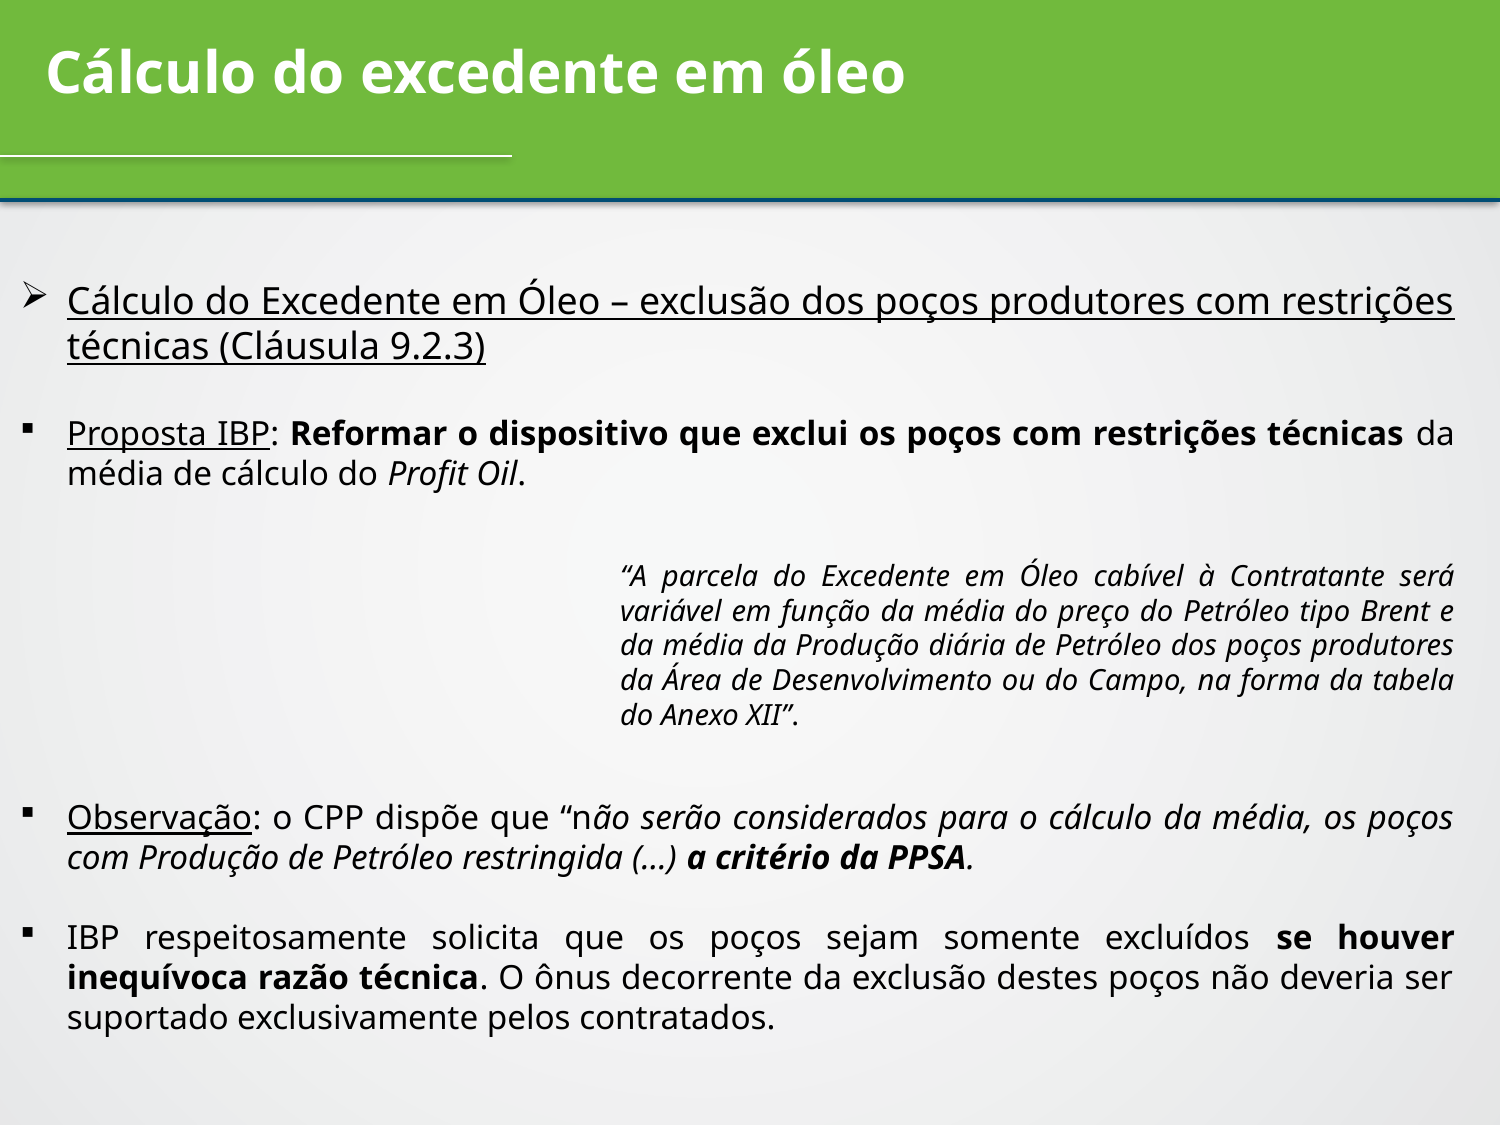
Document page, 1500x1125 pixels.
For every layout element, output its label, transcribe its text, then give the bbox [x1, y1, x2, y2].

text_box Cálculo do excedente em óleo [24, 24, 1488, 115]
text_box Cálculo do Excedente em Óleo – exclusão dos poços produtores com restrições técnicas (Cláusula 9.2.3) Proposta IBP: Reformar o dispositivo que exclui os poços com restrições técnicas da média de cálculo do Profit Oil. “A parcela do Excedente em Óleo cabível à Contratante será variável em função da média do preço do Petróleo tipo Brent e da média da Produção diária de Petróleo dos poços produtores da Área de Desenvolvimento ou do Campo, na forma da tabela do Anexo XII”. Observação: o CPP dispõe que “não serão considerados para o cálculo da média, os poços com Produção de Petróleo restringida (...) a critério da PPSA. IBP respeitosamente solicita que os poços sejam somente excluídos se houver inequívoca razão técnica. O ônus decorrente da exclusão destes poços não deveria ser suportado exclusivamente pelos contratados. [0, 267, 1475, 1046]
text_box [0, 0, 1500, 198]
picture [0, 203, 1500, 1125]
